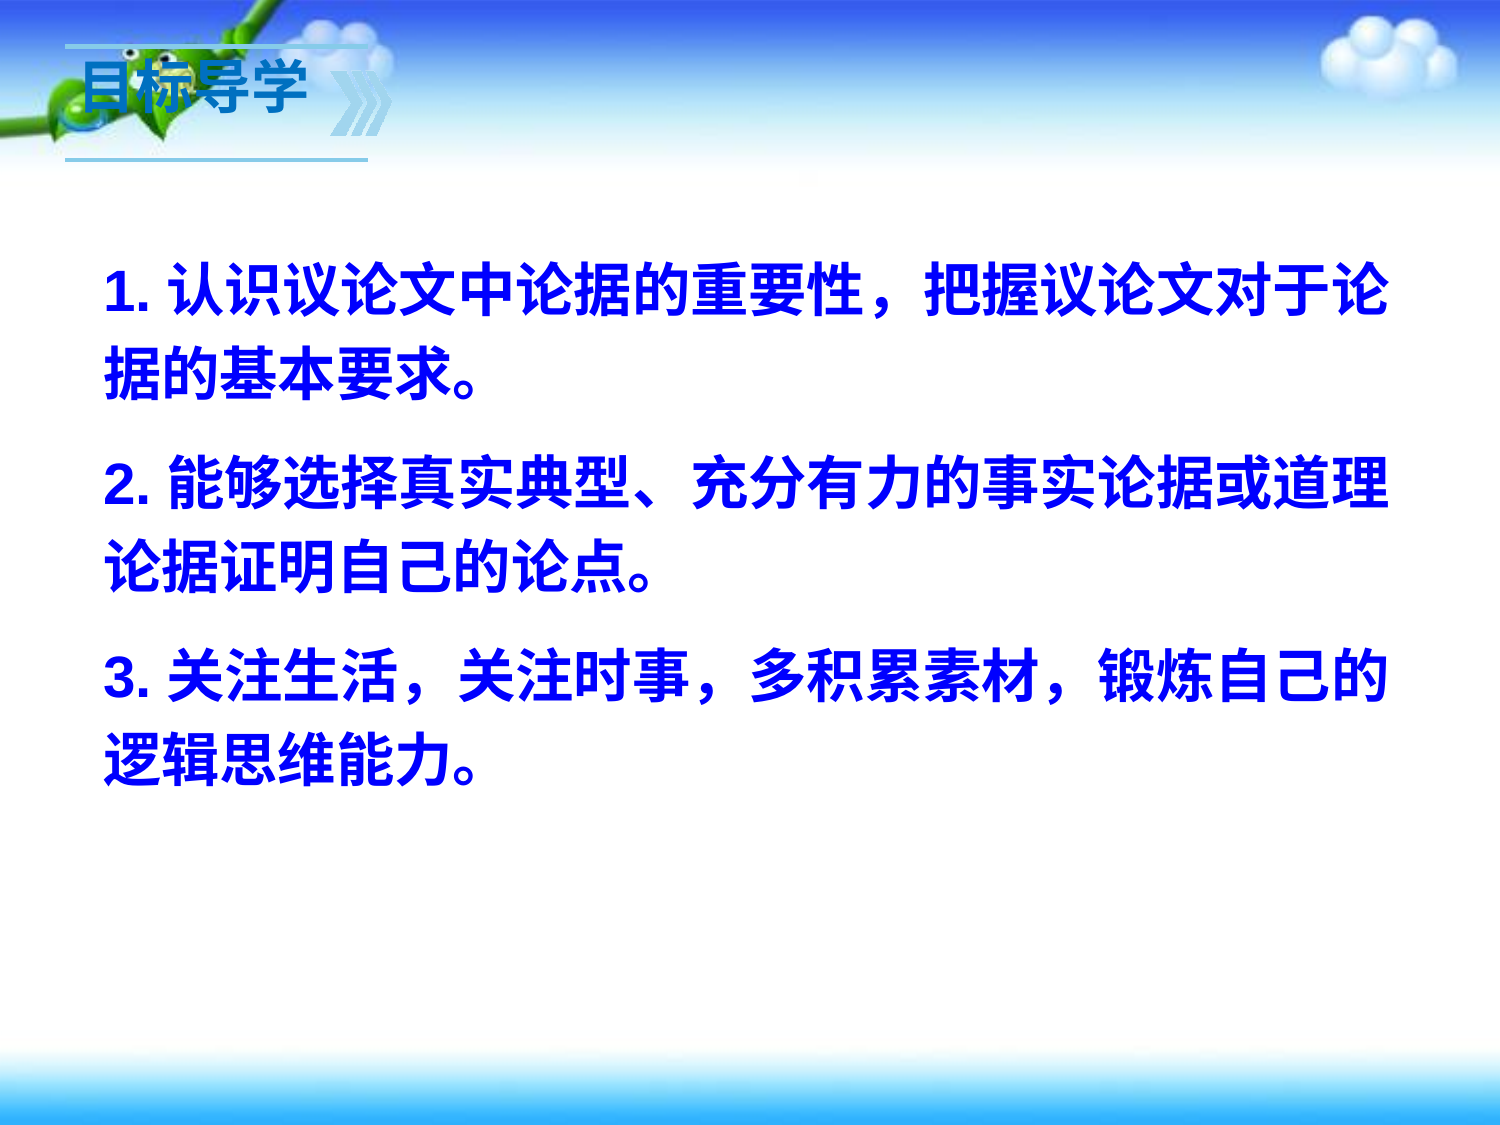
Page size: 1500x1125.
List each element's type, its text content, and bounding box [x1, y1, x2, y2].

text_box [52, 42, 392, 162]
text_box 1.认识议论文中论据的重要性，把握议论文对于论据的基本要求。 2.能够选择真实典型、充分有力的事实论据或道理论据证明自己的论点。 3.关注生活，关注时事，多积累素材，锻炼自己的逻辑思维能力。 [88, 231, 1412, 801]
picture [0, 0, 1500, 1125]
